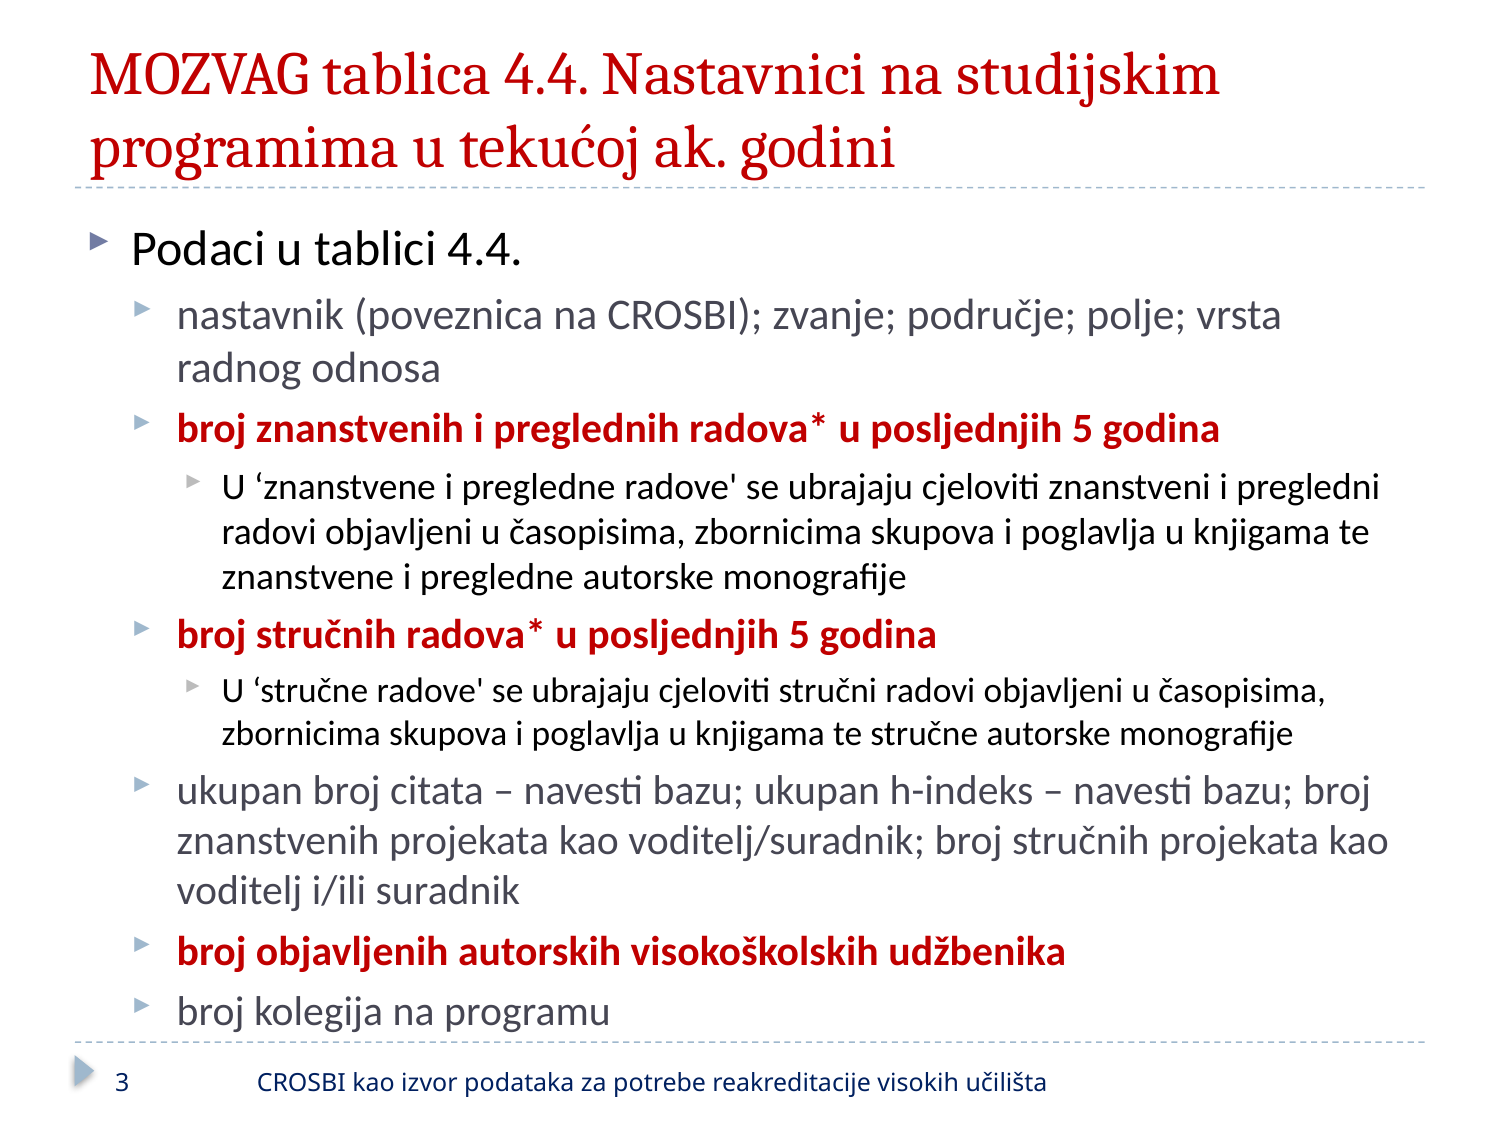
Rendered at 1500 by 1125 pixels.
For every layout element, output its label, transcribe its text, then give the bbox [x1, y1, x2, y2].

list Podaci u tablici 4.4. nastavnik (poveznica na CROSBI); zvanje; područje; polje; vrsta radnog odnosa broj znanstvenih i preglednih radova* u posljednjih 5 godina U ‘znanstvene i pregledne radove' se ubrajaju cjeloviti znanstveni i pregledni radovi objavljeni u časopisima, zbornicima skupova i poglavlja u knjigama te znanstvene i pregledne autorske monografije broj stručnih radova* u posljednjih 5 godina U ‘stručne radove' se ubrajaju cjeloviti stručni radovi objavljeni u časopisima, zbornicima skupova i poglavlja u knjigama te stručne autorske monografije ukupan broj citata – navesti bazu; ukupan h-indeks – navesti bazu; broj znanstvenih projekata kao voditelj/suradnik; broj stručnih projekata kao voditelj i/ili suradnik broj objavljenih autorskih visokoškolskih udžbenika broj kolegija na programu [71, 208, 1422, 1042]
title MOZVAG tablica 4.4. Nastavnici na studijskim programima u tekućoj ak. godini [75, 24, 1425, 188]
footer CROSBI kao izvor podataka za potrebe reakreditacije visokih učilišta [242, 1058, 1164, 1119]
slide_number 3 [100, 1058, 207, 1119]
